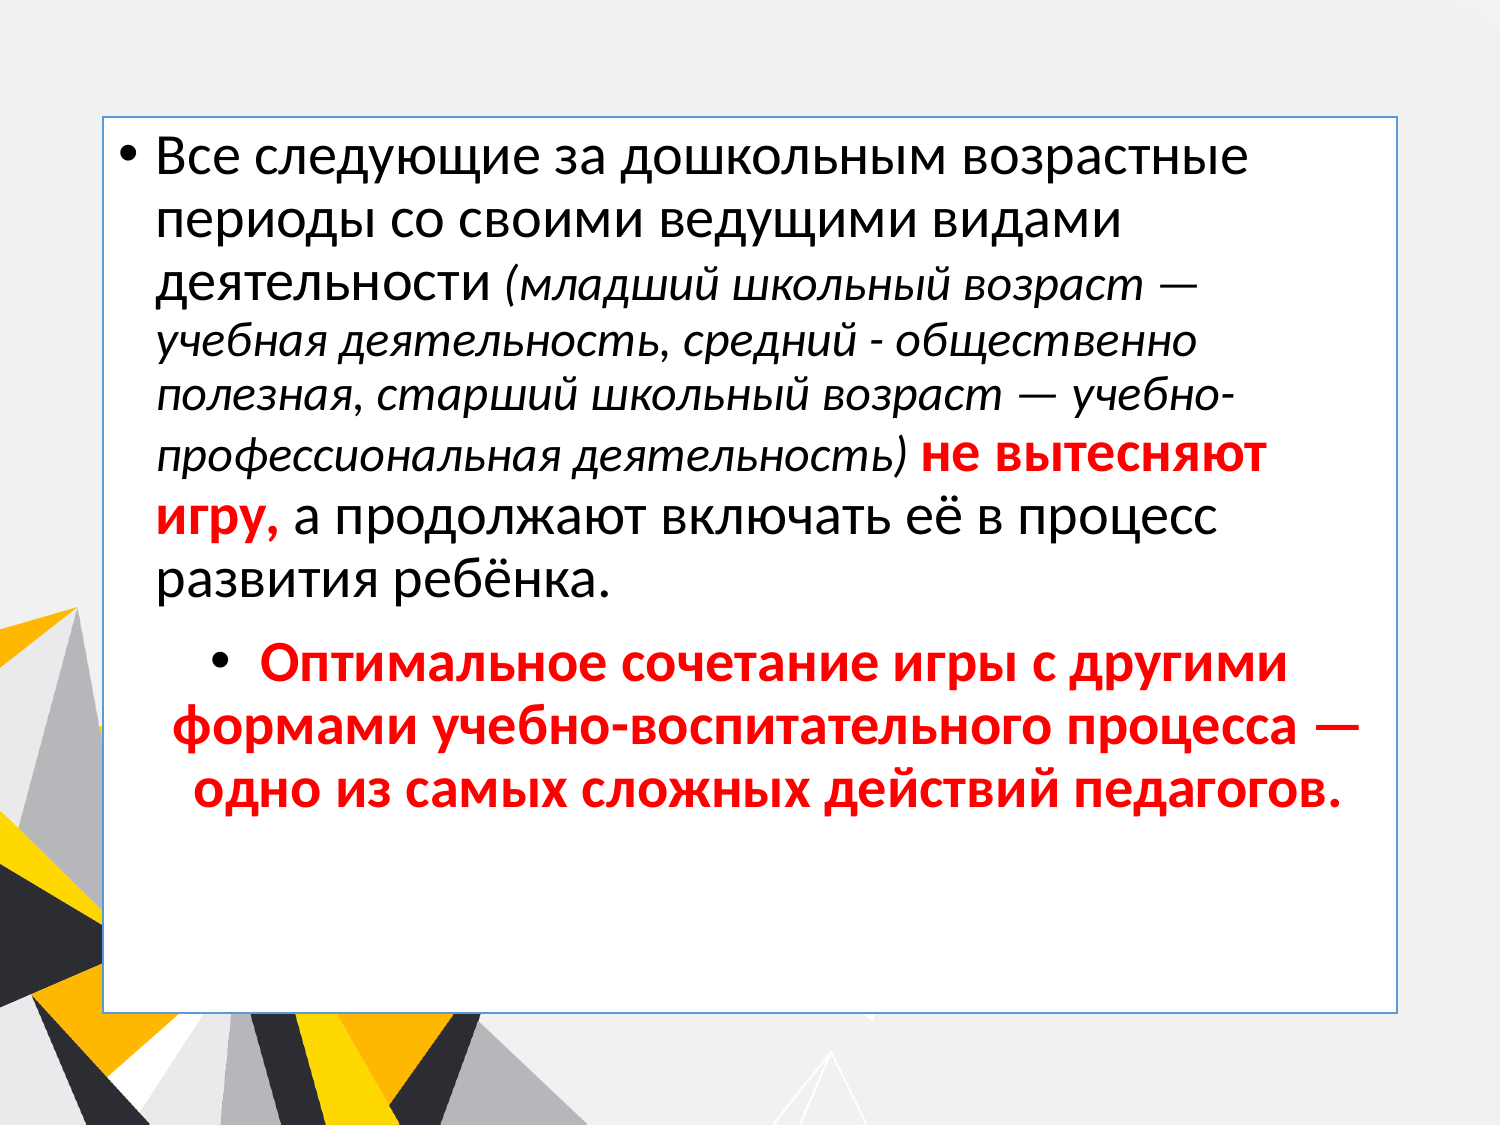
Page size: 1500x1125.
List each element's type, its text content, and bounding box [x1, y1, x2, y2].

picture [0, 0, 1500, 1125]
list Все следующие за дошкольным возрастные периоды со своими ведущими видами деятельности (младший школьный возраст — учебная деятельность, средний - общественно полезная, старший школьный возраст — учебно-профессиональная деятельность) не вытесняют игру, а продолжают включать её в процесс развития ребёнка. Оптимальное сочетание игры с другими формами учебно-воспитательного процесса — одно из самых сложных действий педагогов. [102, 116, 1398, 1014]
